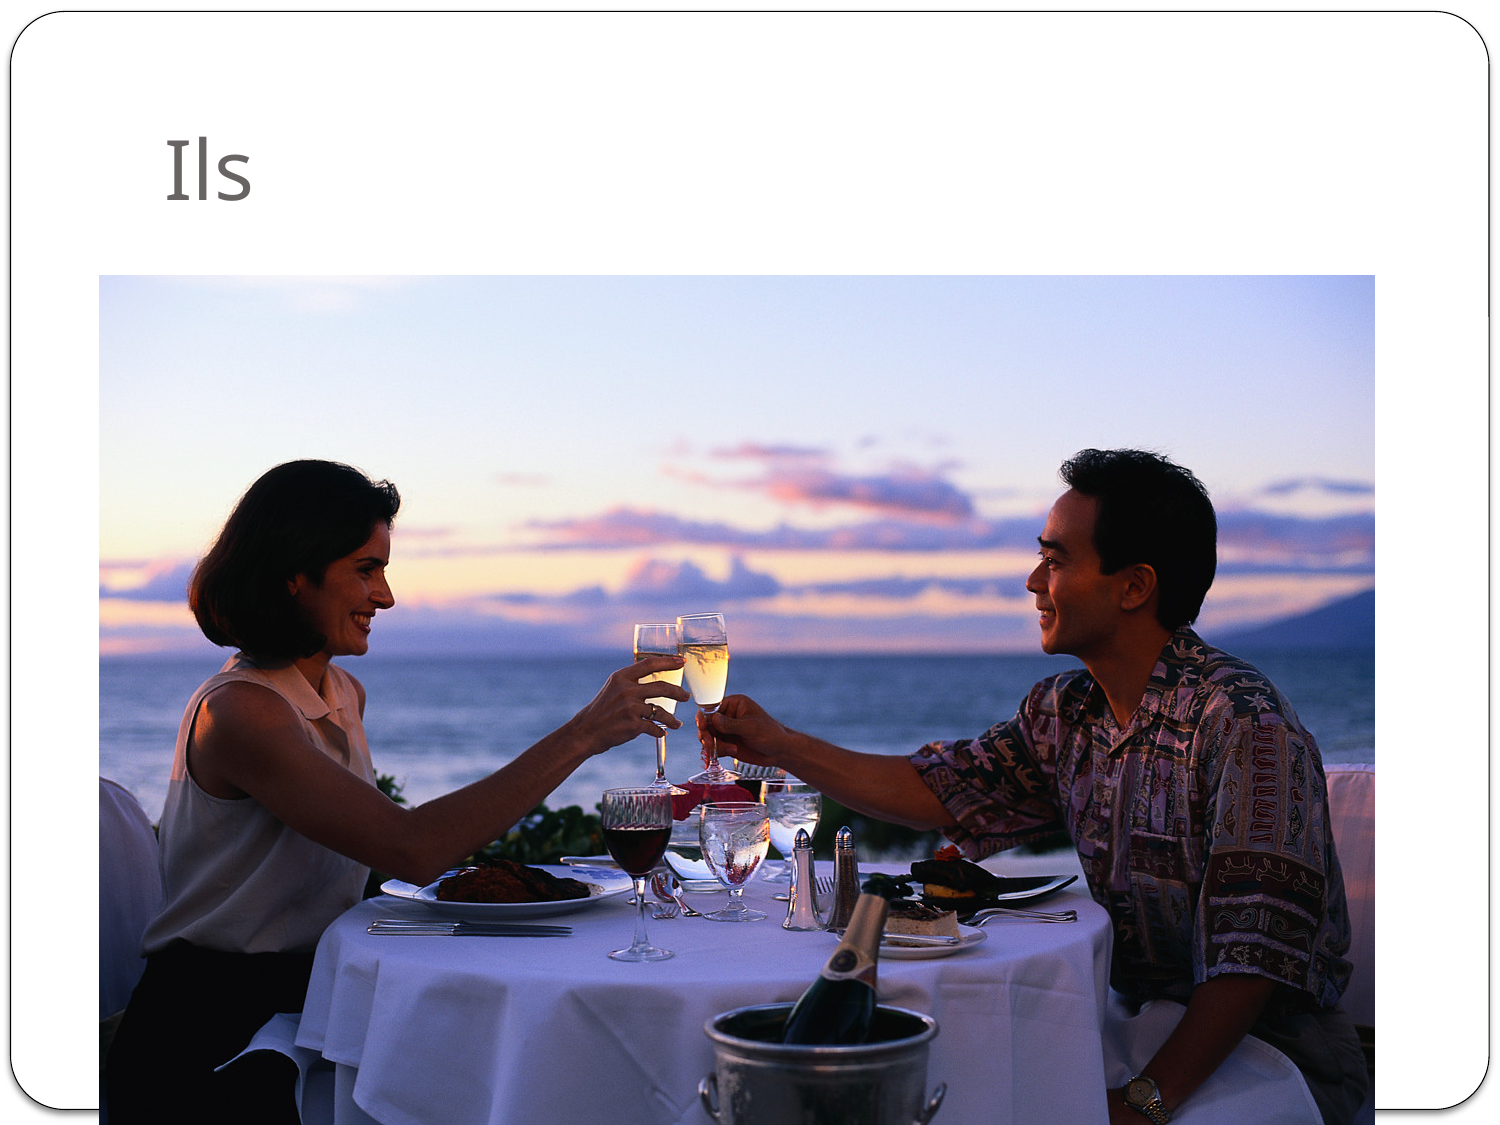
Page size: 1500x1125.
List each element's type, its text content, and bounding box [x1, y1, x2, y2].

picture [99, 274, 1376, 1125]
title Ils [150, 45, 1425, 233]
